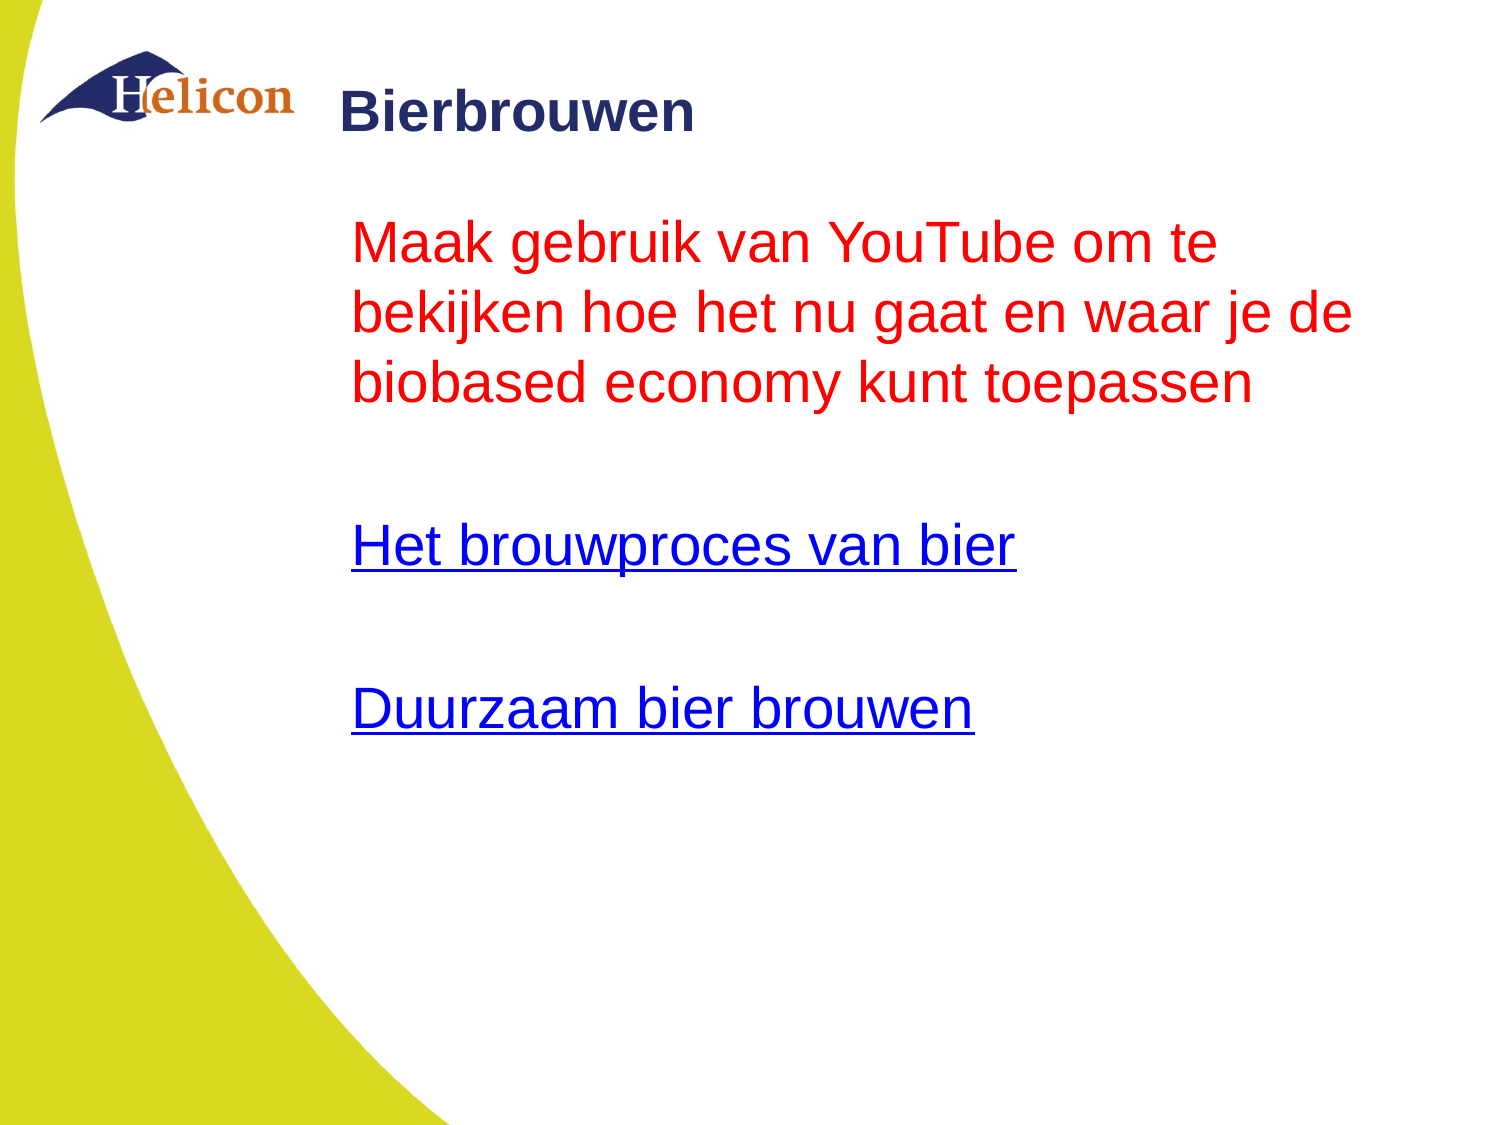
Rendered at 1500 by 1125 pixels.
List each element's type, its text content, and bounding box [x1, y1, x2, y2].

title Bierbrouwen [324, 54, 1415, 161]
picture [0, 0, 1500, 1125]
list Maak gebruik van YouTube om te bekijken hoe het nu gaat en waar je de biobased economy kunt toepassen Het brouwproces van bier Duurzaam bier brouwen [336, 196, 1425, 1005]
